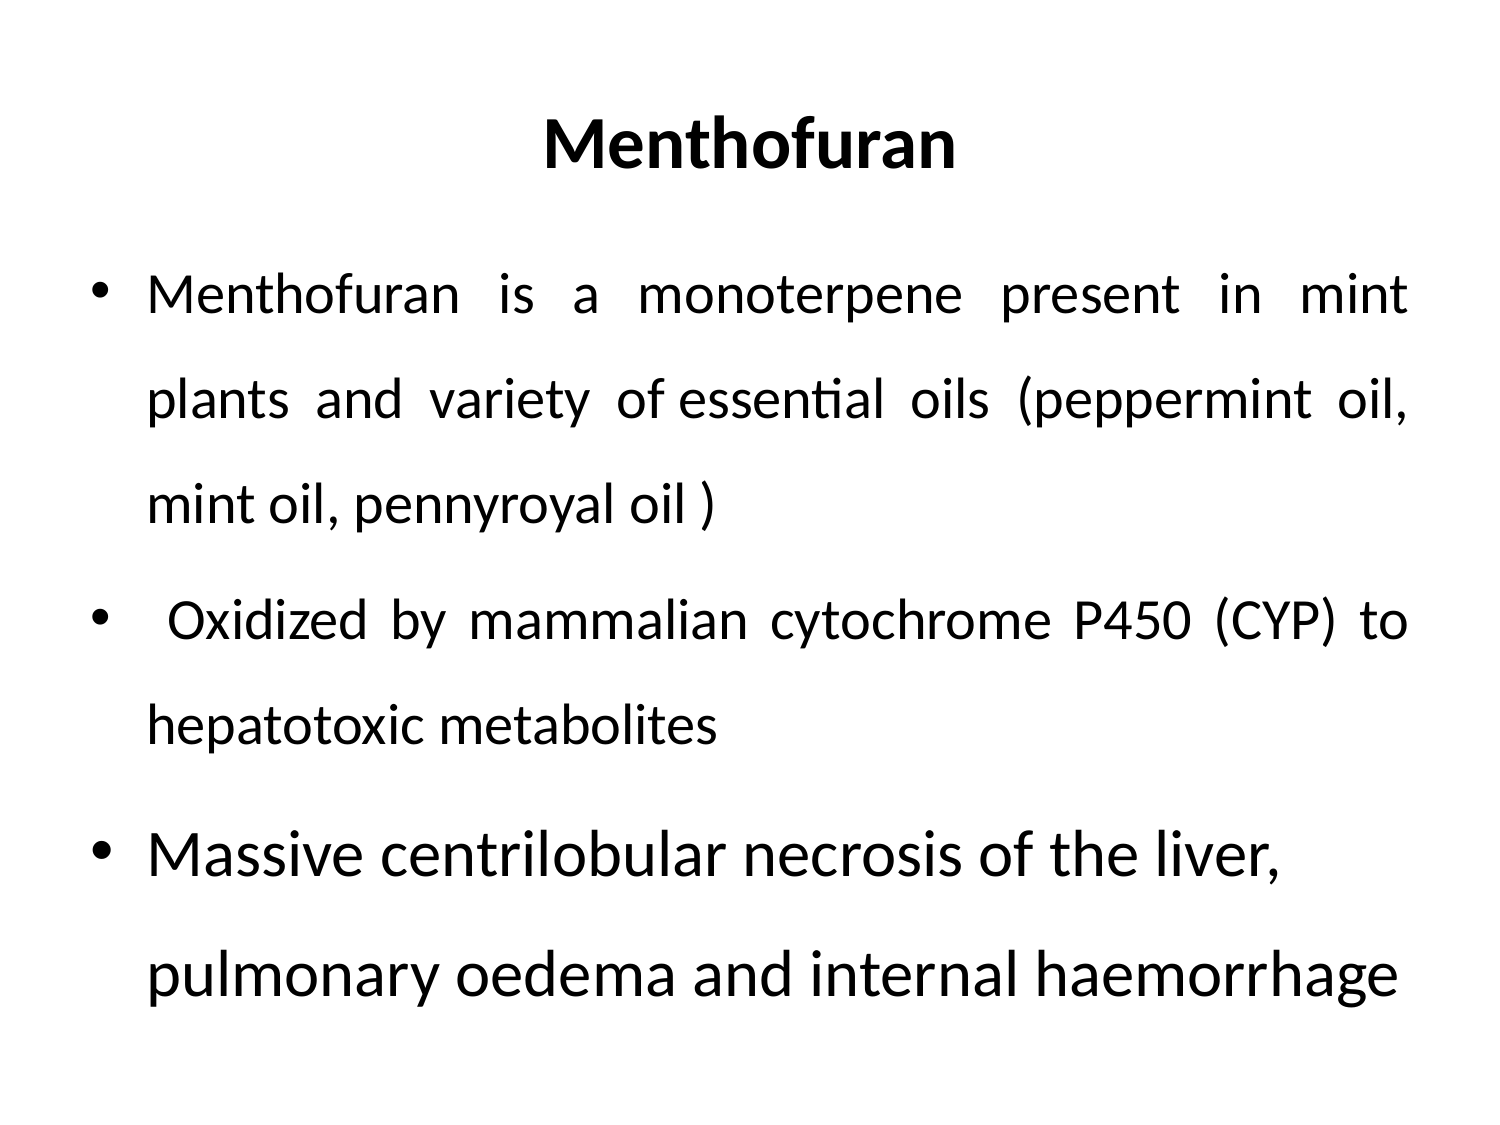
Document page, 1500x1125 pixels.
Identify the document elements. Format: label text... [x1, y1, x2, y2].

title Menthofuran [75, 45, 1425, 212]
list Menthofuran is a monoterpene present in mint plants and variety of essential oils (peppermint oil, mint oil, pennyroyal oil ) Oxidized by mammalian cytochrome P450 (CYP) to hepatotoxic metabolites Massive centrilobular necrosis of the liver, pulmonary oedema and internal haemorrhage [75, 212, 1425, 1088]
